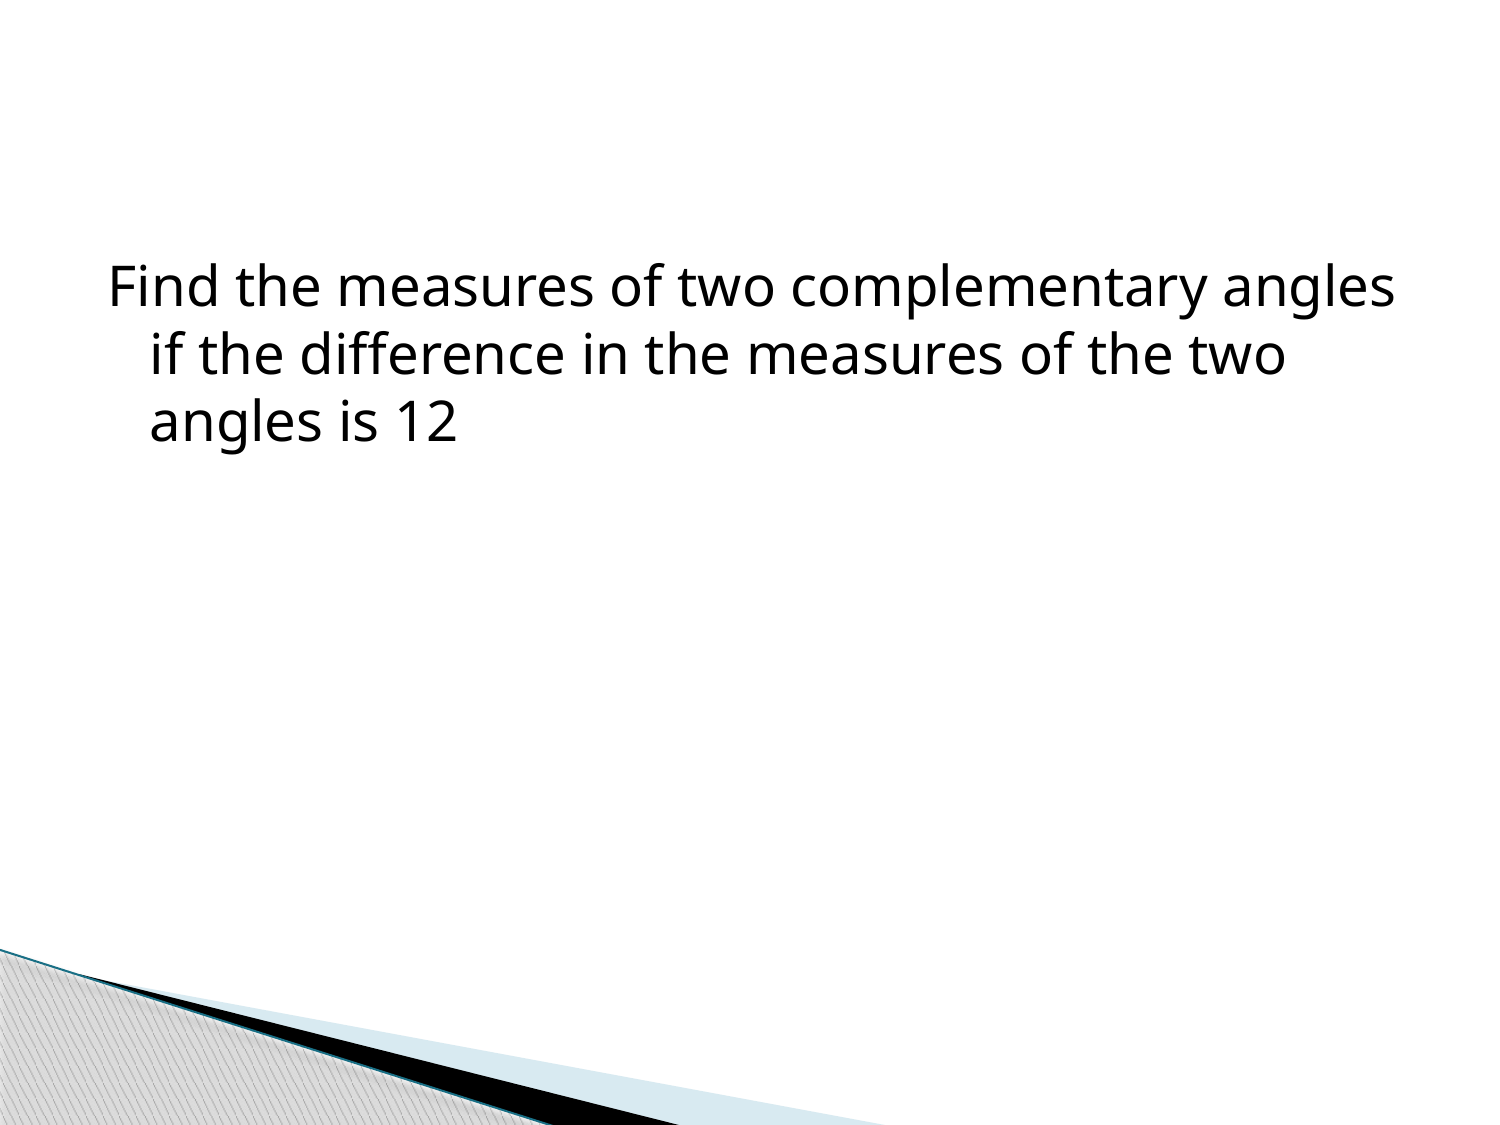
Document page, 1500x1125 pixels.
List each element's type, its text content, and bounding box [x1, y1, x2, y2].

list Find the measures of two complementary angles if the difference in the measures of the two angles is 12 [75, 243, 1425, 986]
